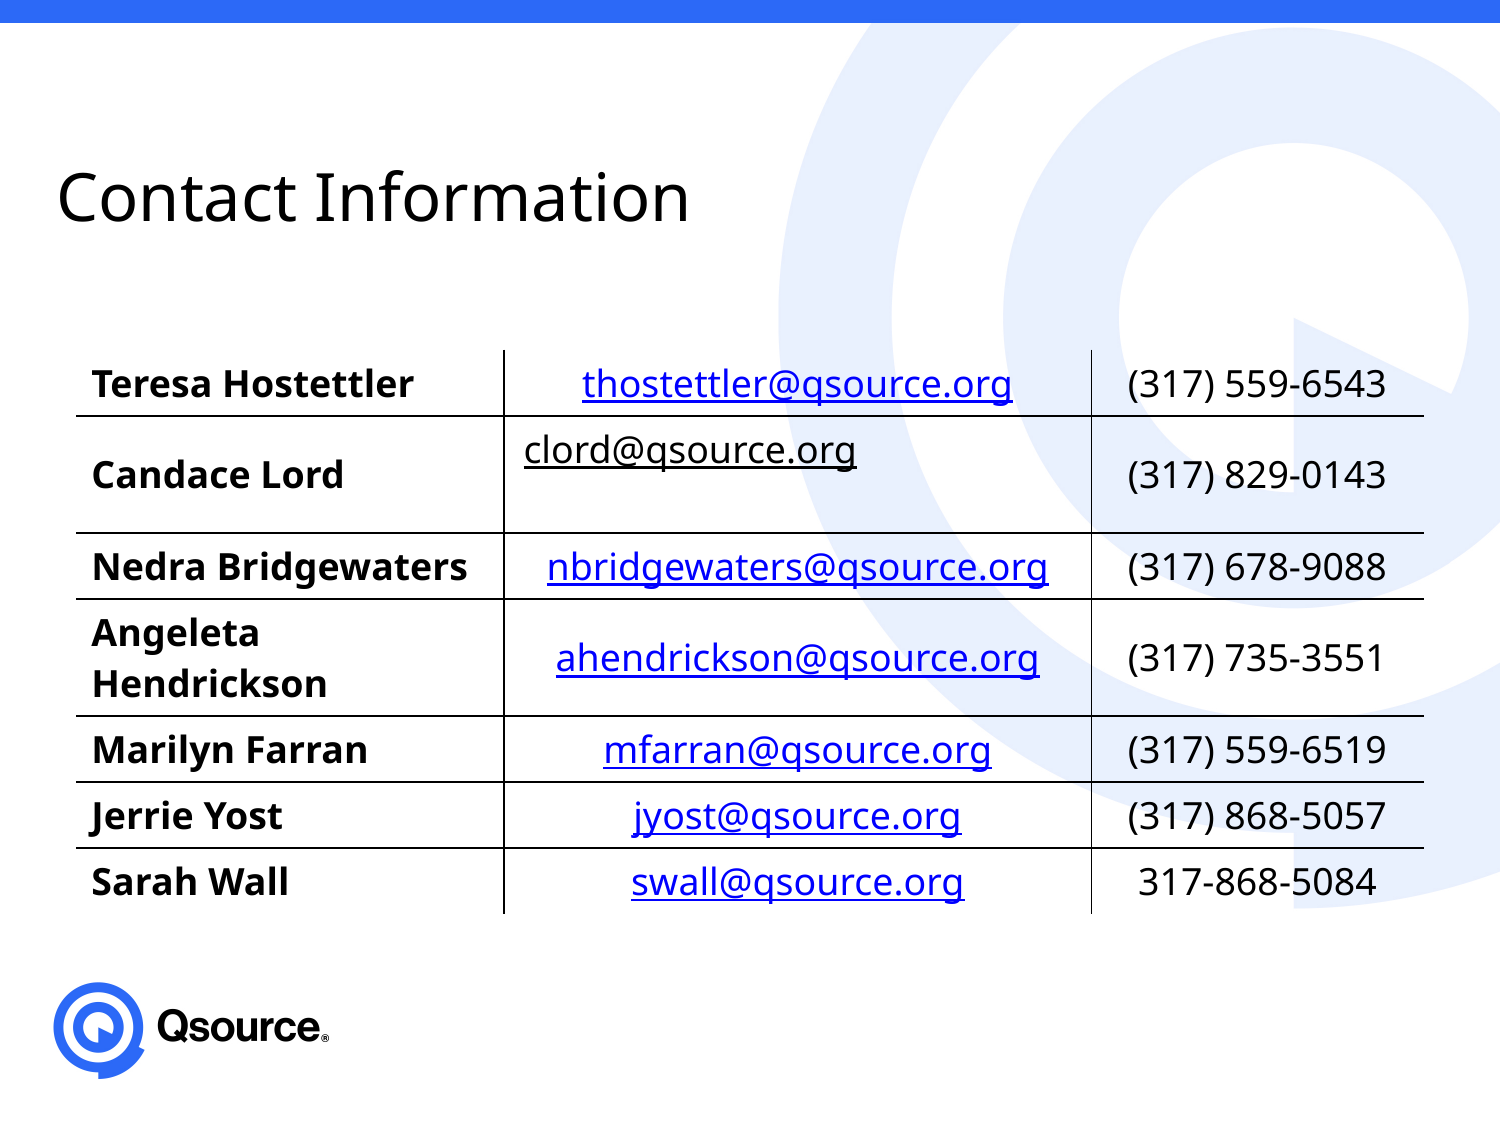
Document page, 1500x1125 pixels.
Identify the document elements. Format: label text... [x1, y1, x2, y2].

title Contact Information [55, 109, 1445, 291]
table_cell (317) 868-5057 [1092, 783, 1424, 847]
table_cell Sarah Wall [76, 849, 503, 914]
table_cell Nedra Bridgewaters [76, 534, 503, 598]
table_cell (317) 559-6519 [1092, 717, 1424, 781]
table_cell jyost@qsource.org [505, 783, 1091, 847]
table_cell mfarran@qsource.org [505, 717, 1091, 781]
table_cell Jerrie Yost [76, 783, 503, 847]
table_cell Angeleta Hendrickson [76, 600, 503, 715]
table_cell (317) 678-9088 [1092, 534, 1424, 598]
table_cell Marilyn Farran [76, 717, 503, 781]
table_header Teresa Hostettler [76, 350, 503, 415]
table_cell 317-868-5084 [1092, 849, 1424, 914]
table_cell ahendrickson@qsource.org [505, 600, 1091, 715]
table_cell clord@qsource.org [505, 417, 1091, 532]
table_cell (317) 829-0143 [1092, 417, 1424, 532]
table_cell Candace Lord [76, 417, 503, 532]
table_cell (317) 735-3551 [1092, 600, 1424, 715]
picture [0, 0, 1500, 1125]
table_header thostettler@qsource.org [505, 350, 1091, 415]
table_cell nbridgewaters@qsource.org [505, 534, 1091, 598]
table_cell swall@qsource.org [505, 849, 1091, 914]
table_header (317) 559-6543 [1092, 350, 1424, 415]
